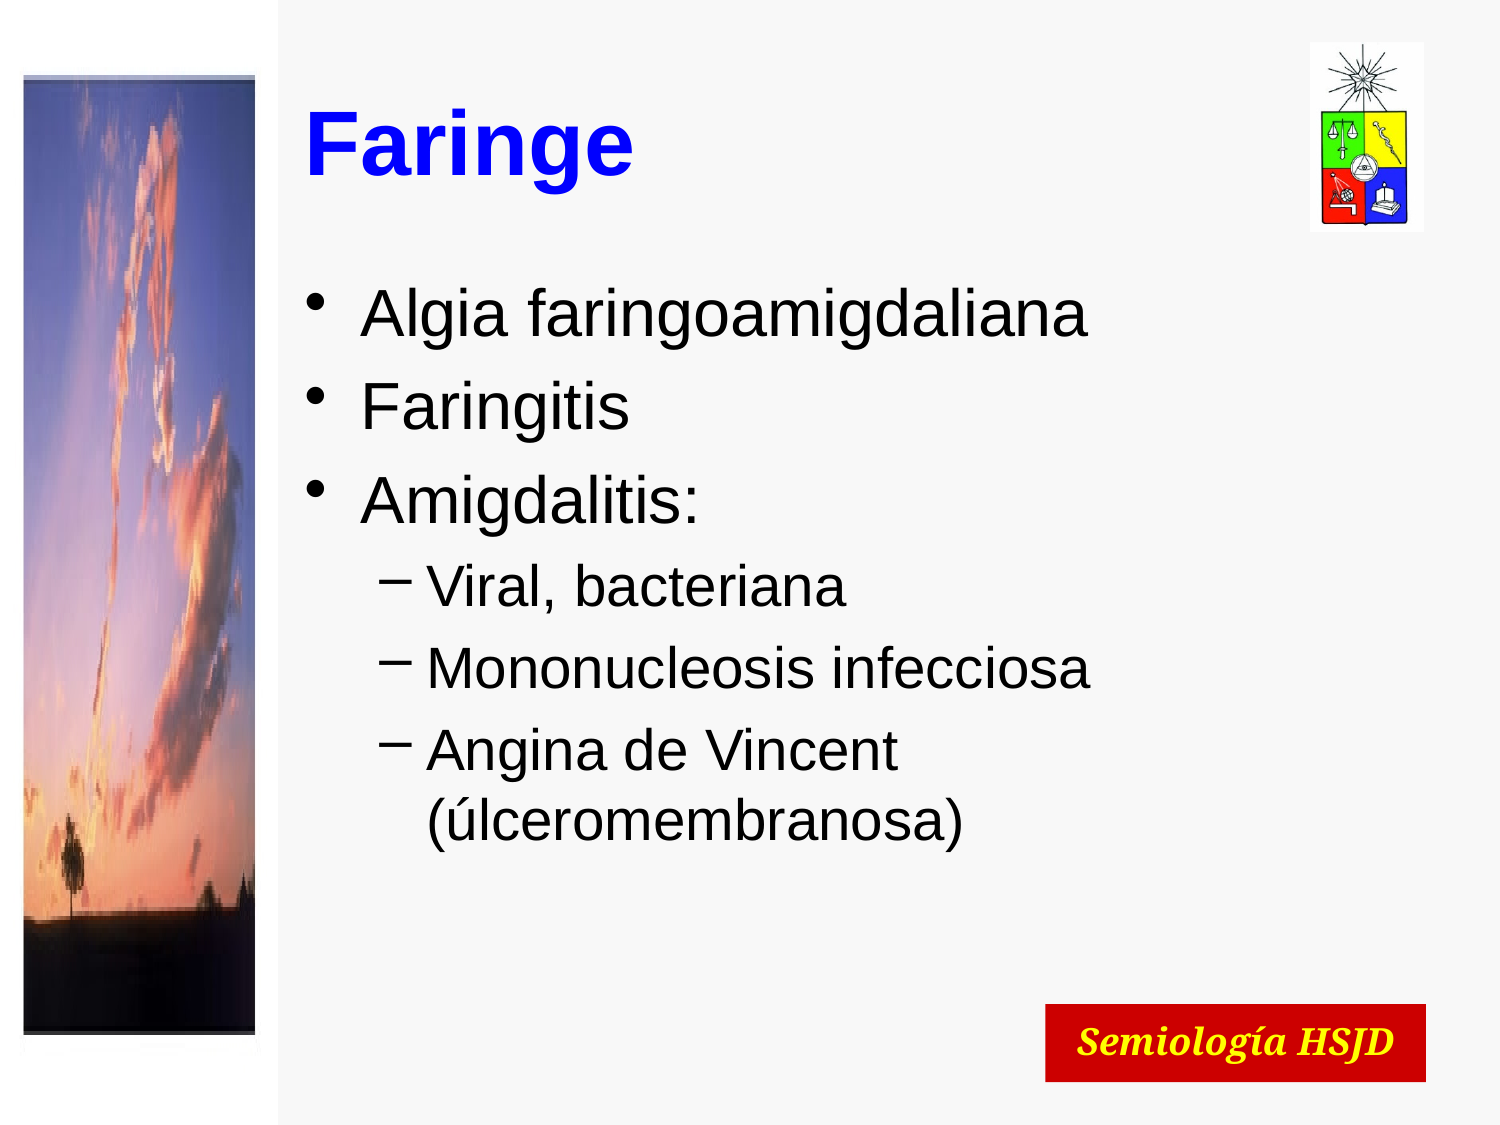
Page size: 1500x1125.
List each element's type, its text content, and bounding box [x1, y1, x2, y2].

list Algia faringoamigdaliana Faringitis Amigdalitis: Viral, bacteriana Mononucleosis infecciosa Angina de Vincent (úlceromembranosa) [289, 262, 1425, 1005]
picture [0, 0, 278, 1125]
footer Semiología HSJD [1045, 1004, 1426, 1083]
title Faringe [289, 45, 1425, 233]
